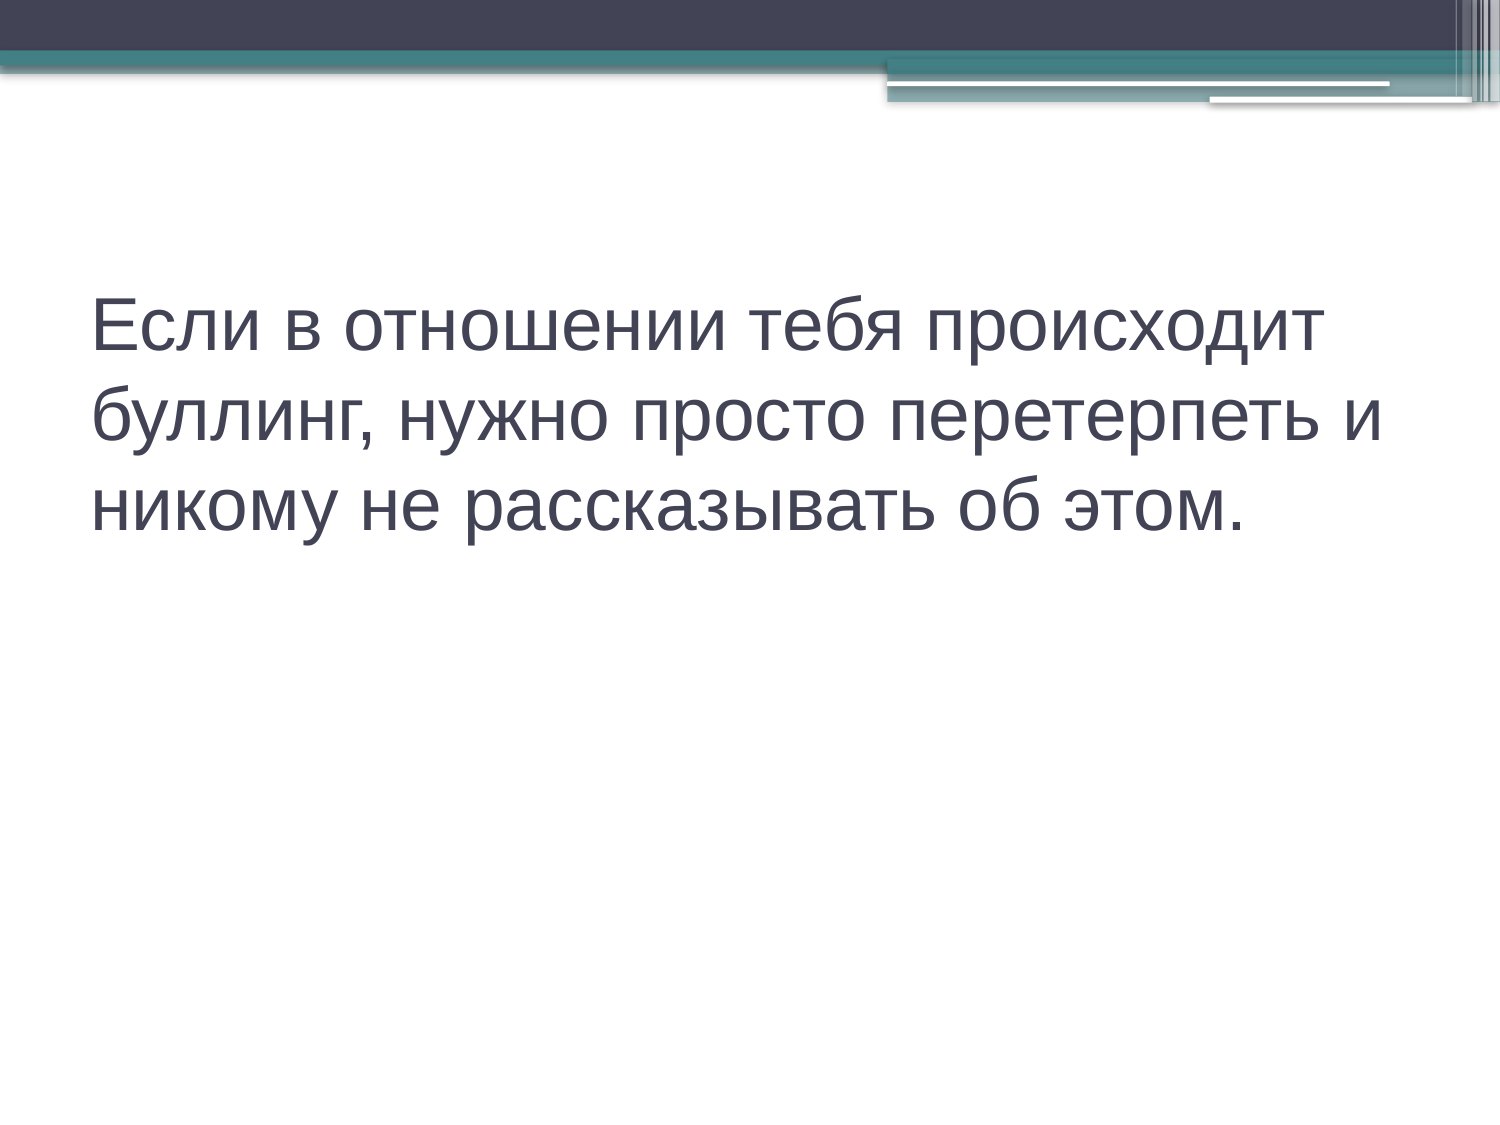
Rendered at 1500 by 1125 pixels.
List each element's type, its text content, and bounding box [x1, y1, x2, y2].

title Если в отношении тебя происходит буллинг, нужно просто перетерпеть и никому не рассказывать об этом. [75, 187, 1425, 363]
